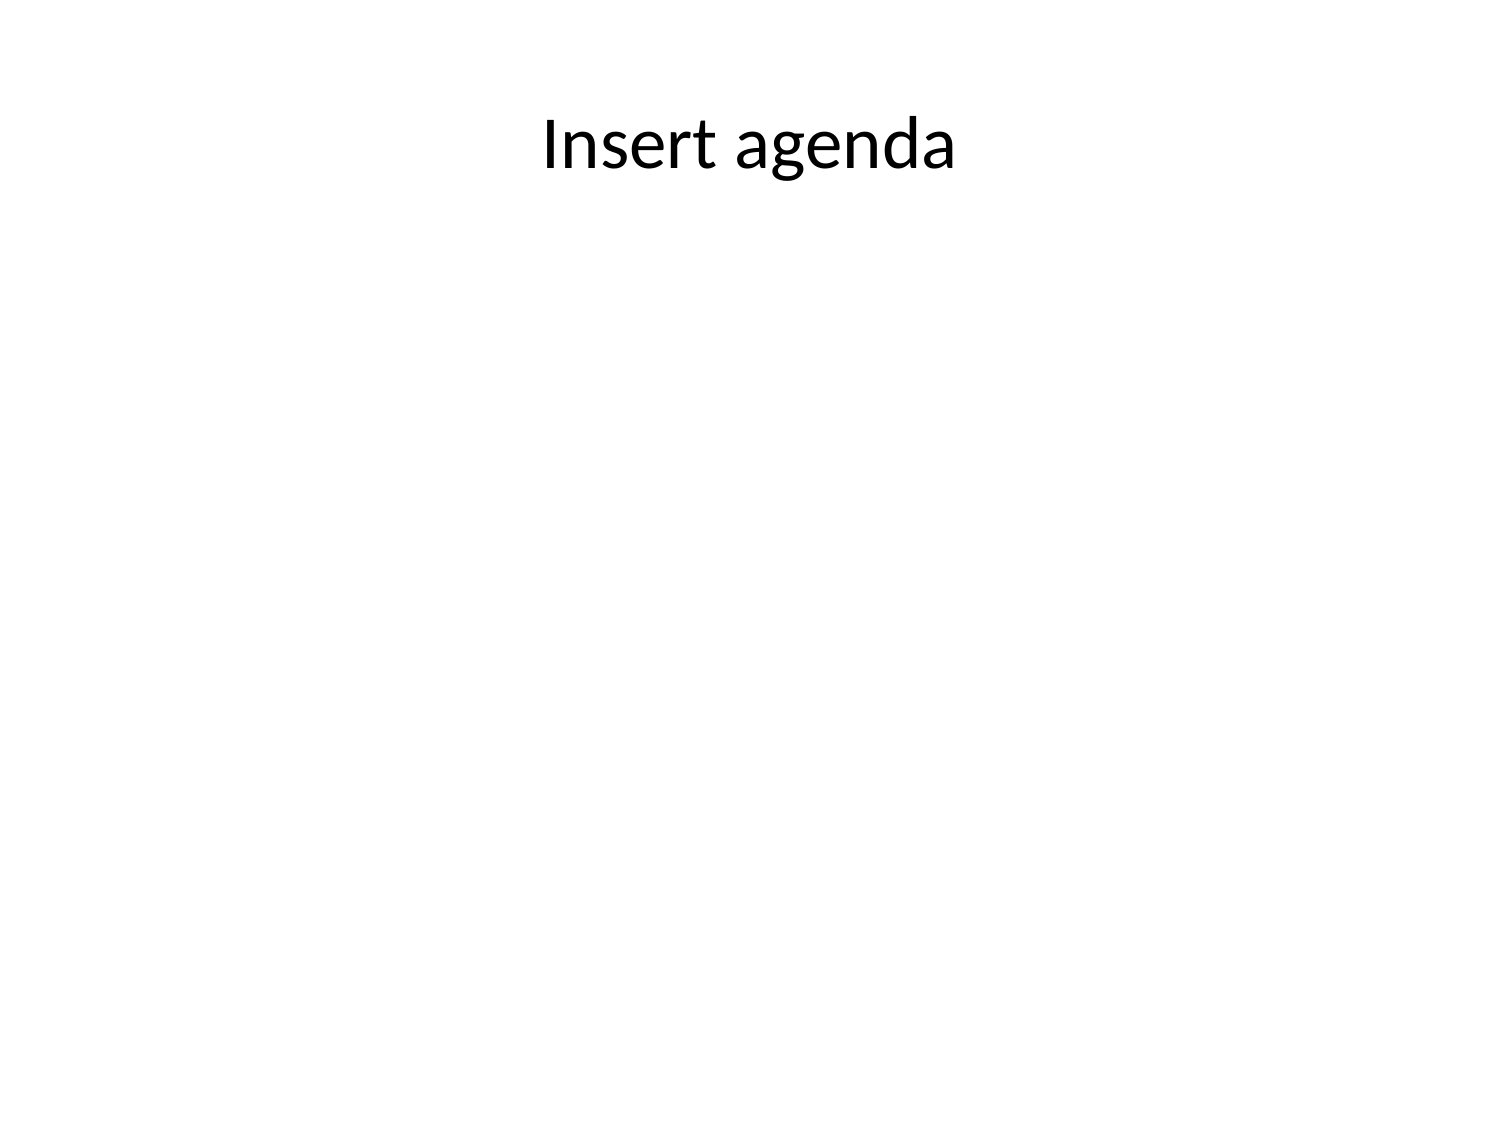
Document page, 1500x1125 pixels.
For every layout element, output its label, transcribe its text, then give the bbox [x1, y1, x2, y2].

title Insert agenda [75, 45, 1425, 233]
